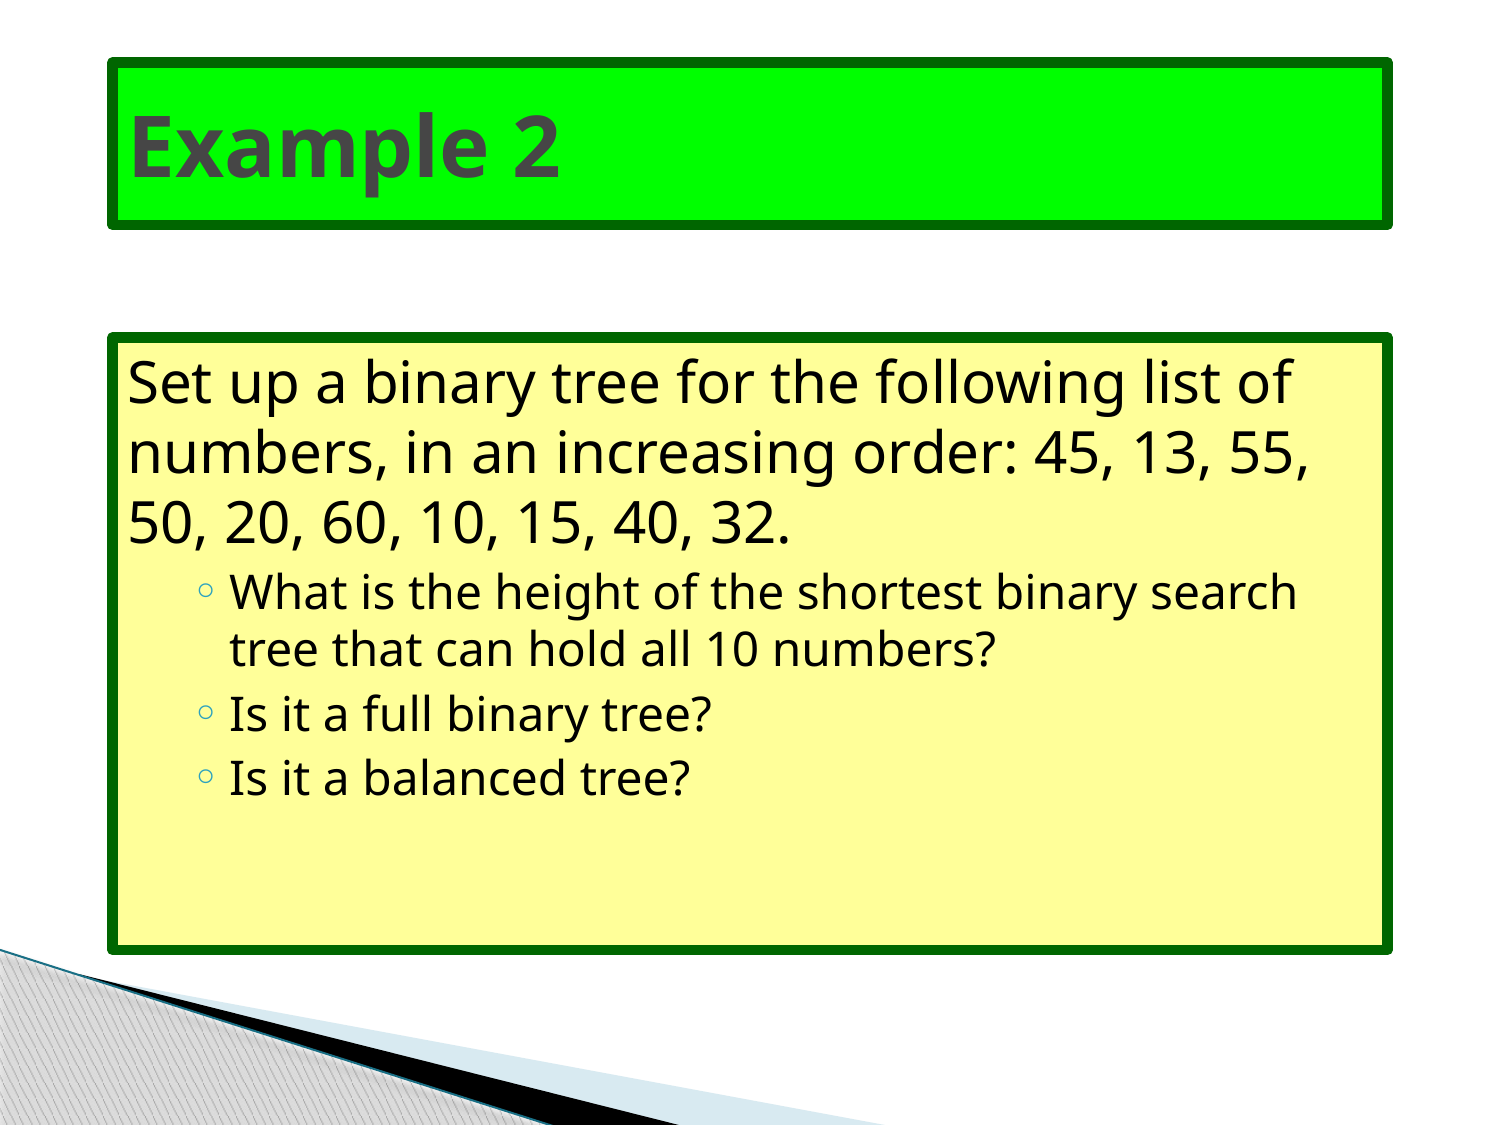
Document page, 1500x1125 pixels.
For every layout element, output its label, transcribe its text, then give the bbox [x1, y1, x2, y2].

title Example 2 [112, 62, 1388, 225]
list Set up a binary tree for the following list of numbers, in an increasing order: 45, 13, 55, 50, 20, 60, 10, 15, 40, 32. What is the height of the shortest binary search tree that can hold all 10 numbers? Is it a full binary tree? Is it a balanced tree? [112, 337, 1388, 950]
